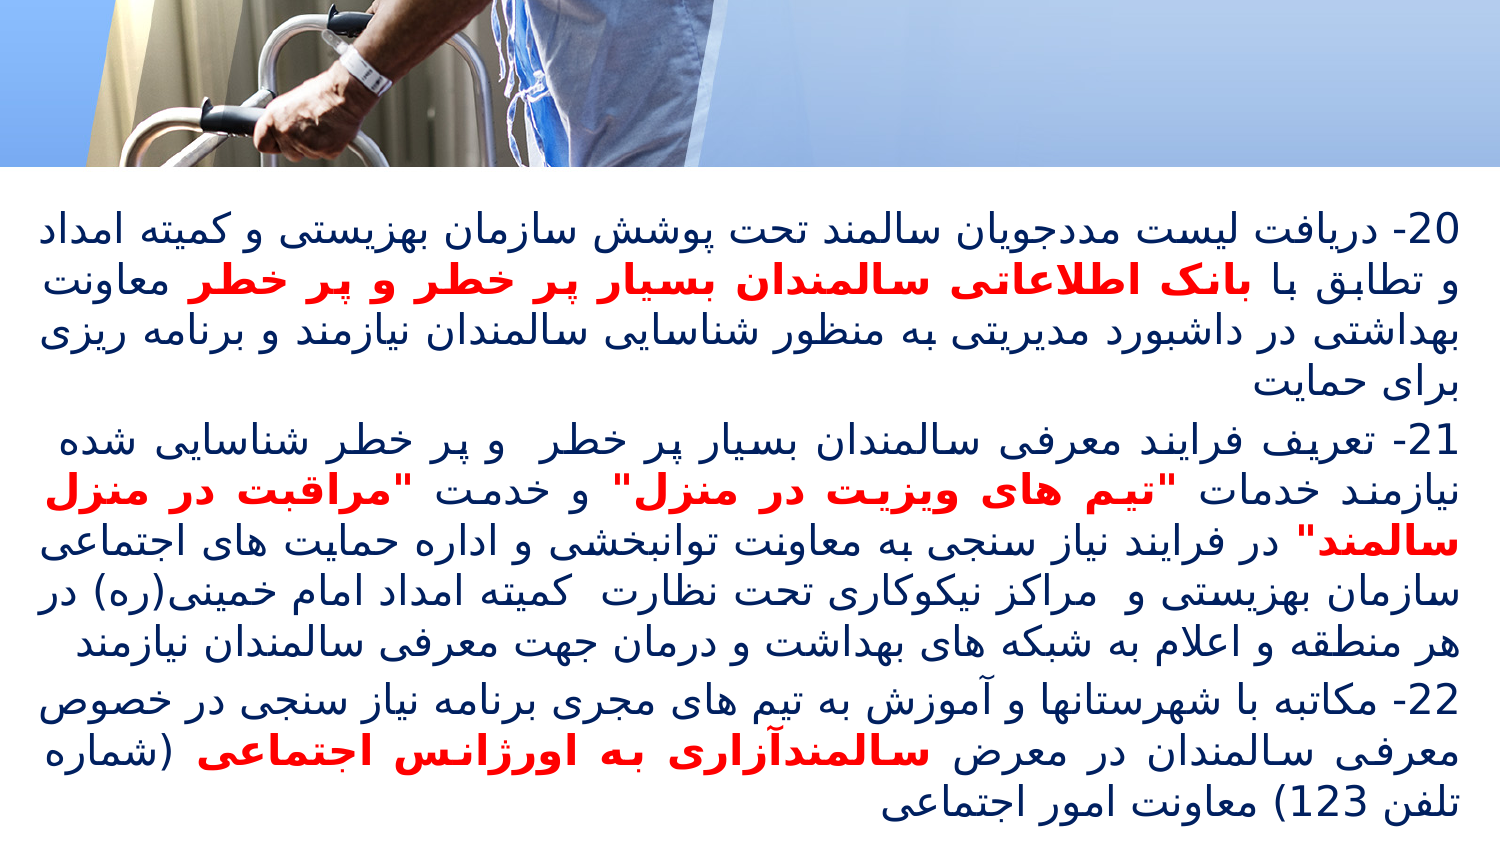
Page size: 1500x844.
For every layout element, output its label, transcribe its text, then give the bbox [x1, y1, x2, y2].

list 20- دریافت لیست مددجویان سالمند تحت پوشش سازمان بهزیستی و کمیته امداد و تطابق با بانک اطلاعاتی سالمندان بسیار پر خطر و پر خطر معاونت بهداشتی در داشبورد مدیریتی به منظور شناسایی سالمندان نیازمند و برنامه ریزی برای حمایت 21- تعریف فرایند معرفی سالمندان بسیار پر خطر و پر خطر شناسایی شده نیازمند خدمات "تیم های ویزیت در منزل" و خدمت "مراقبت در منزل سالمند" در فرایند نیاز سنجی به معاونت توانبخشی و اداره حمایت های اجتماعی سازمان بهزیستی و مراکز نیکوکاری تحت نظارت کمیته امداد امام خمینی(ره) در هر منطقه و اعلام به شبکه های بهداشت و درمان جهت معرفی سالمندان نیازمند 22- مکاتبه با شهرستانها و آموزش به تیم های مجری برنامه نیاز سنجی در خصوص معرفی سالمندان در معرض سالمندآزاری به اورژانس اجتماعی (شماره تلفن 123) معاونت امور اجتماعی [23, 194, 1477, 844]
picture [0, 0, 1500, 844]
